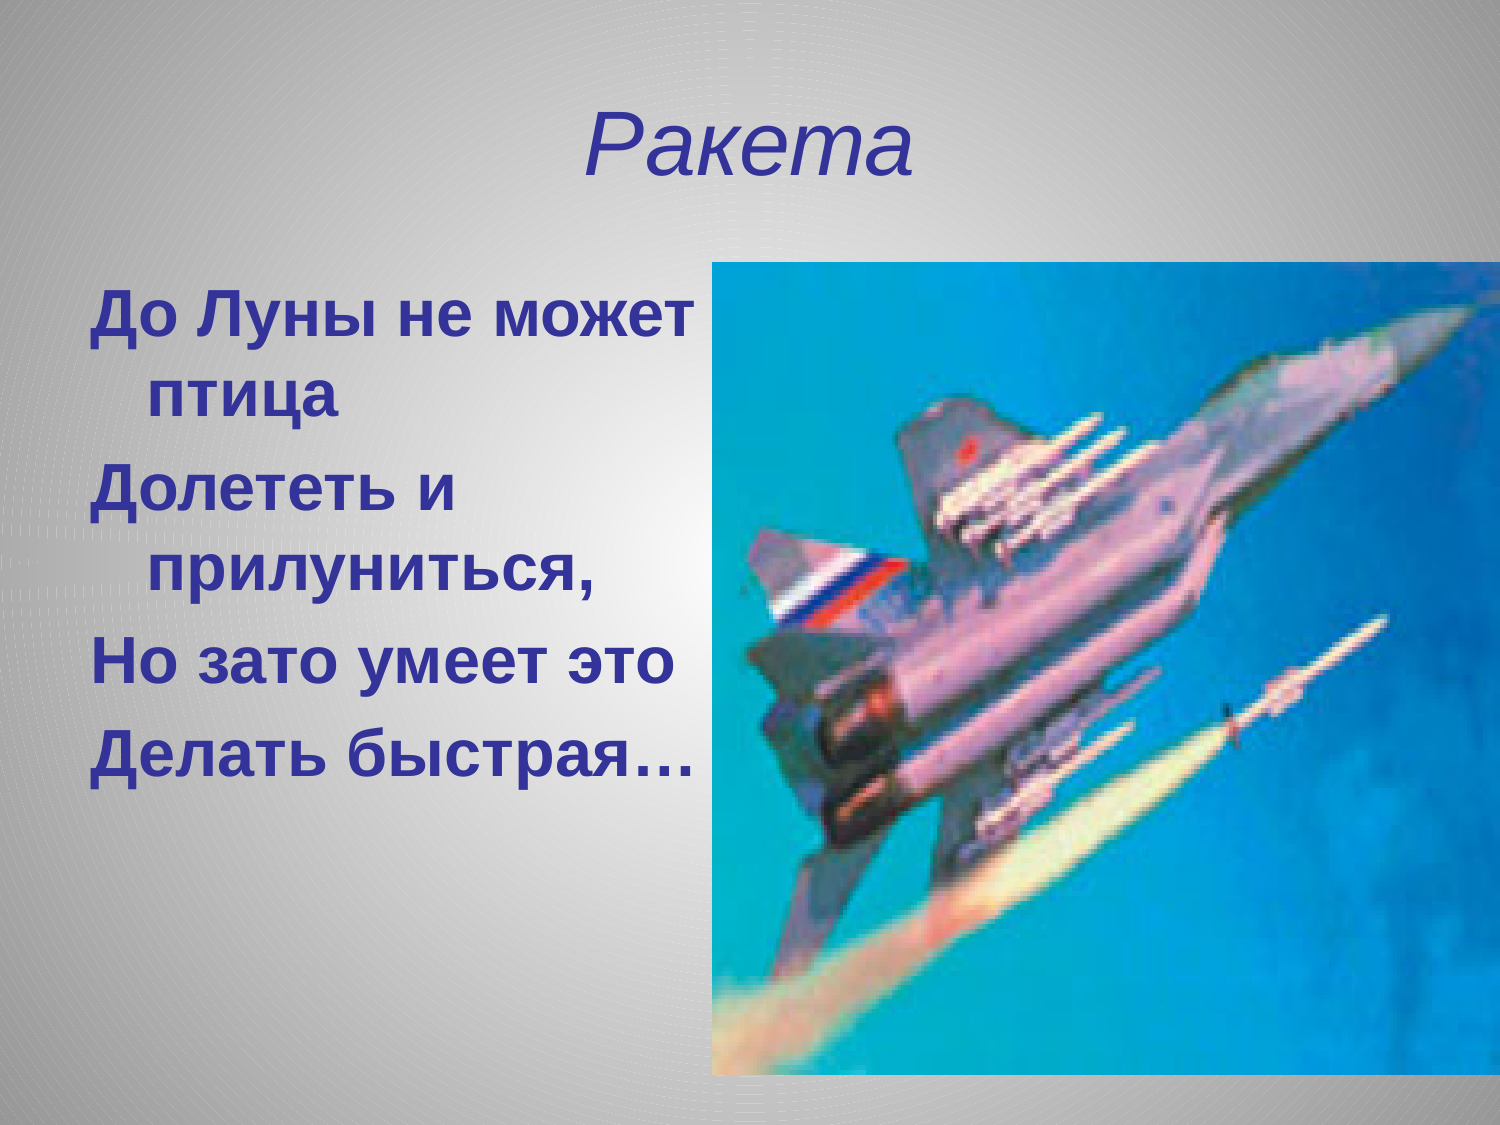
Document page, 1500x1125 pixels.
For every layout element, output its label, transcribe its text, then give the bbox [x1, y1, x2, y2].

title Ракета [74, 44, 1426, 233]
list До Луны не может птица Долететь и прилуниться, Но зато умеет это Делать быстрая… [74, 262, 710, 1006]
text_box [712, 262, 1500, 1076]
